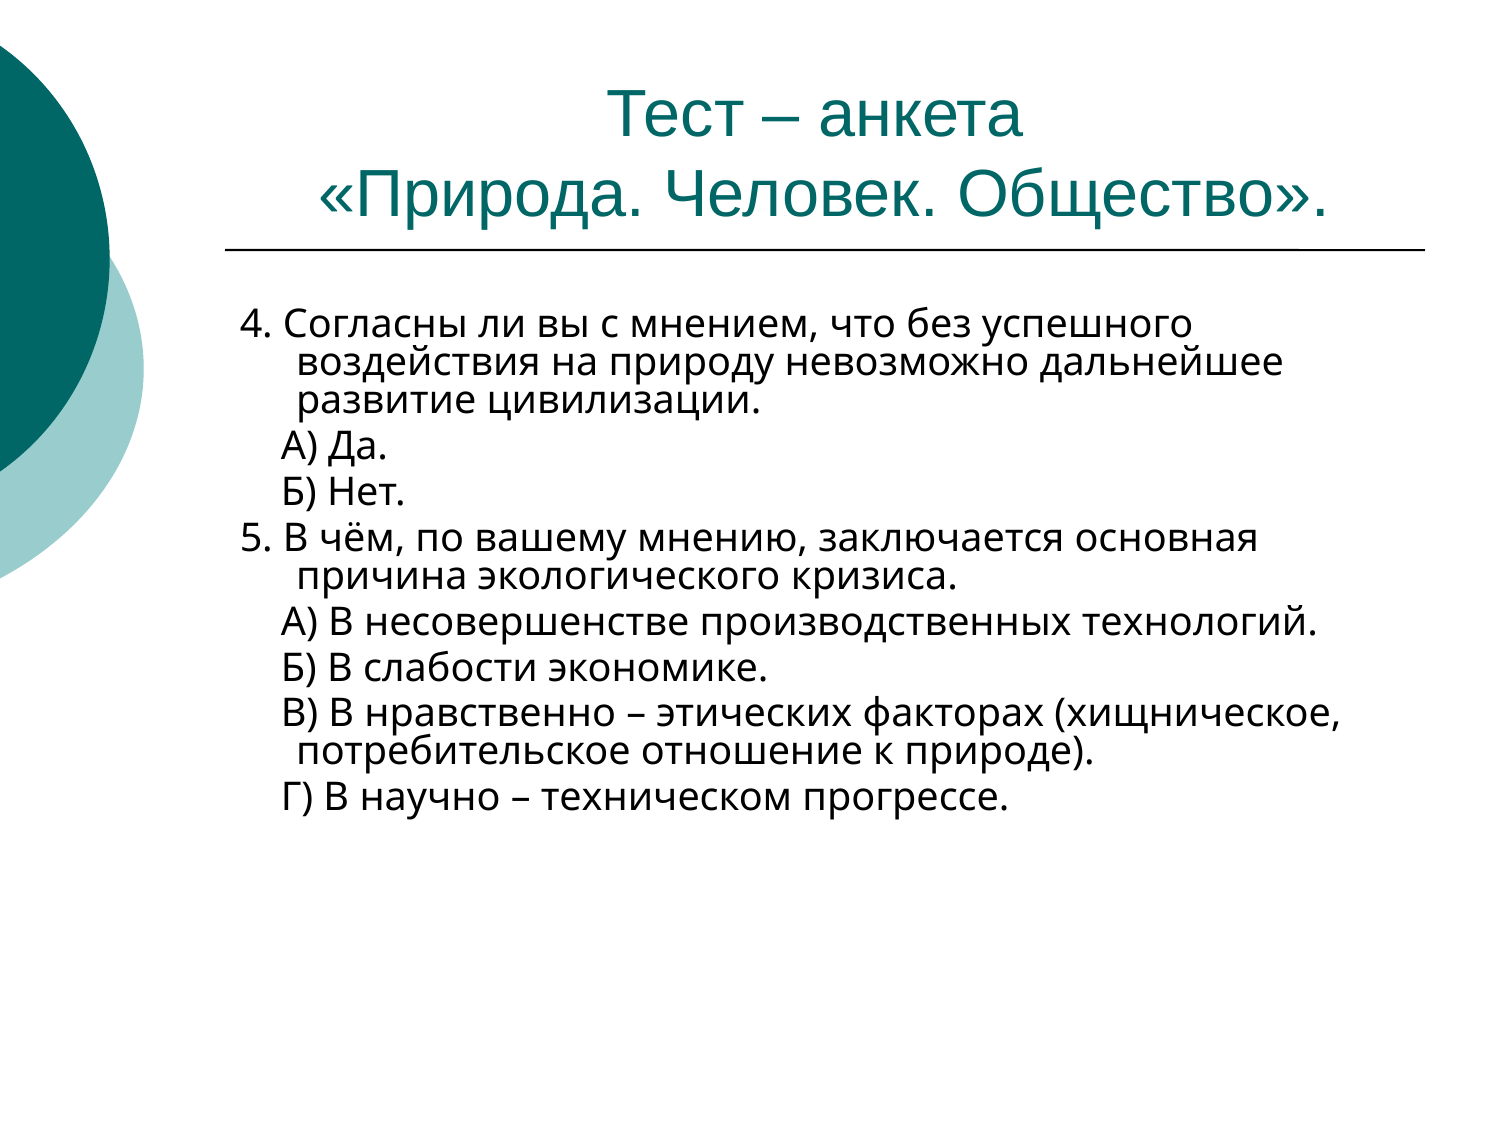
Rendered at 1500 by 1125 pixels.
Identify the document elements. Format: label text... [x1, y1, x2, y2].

title Тест – анкета «Природа. Человек. Общество». [224, 49, 1425, 238]
list 4. Согласны ли вы с мнением, что без успешного воздействия на природу невозможно дальнейшее развитие цивилизации. А) Да. Б) Нет. 5. В чём, по вашему мнению, заключается основная причина экологического кризиса. А) В несовершенстве производственных технологий. Б) В слабости экономике. В) В нравственно – этических факторах (хищническое, потребительское отношение к природе). Г) В научно – техническом прогрессе. [224, 299, 1425, 975]
